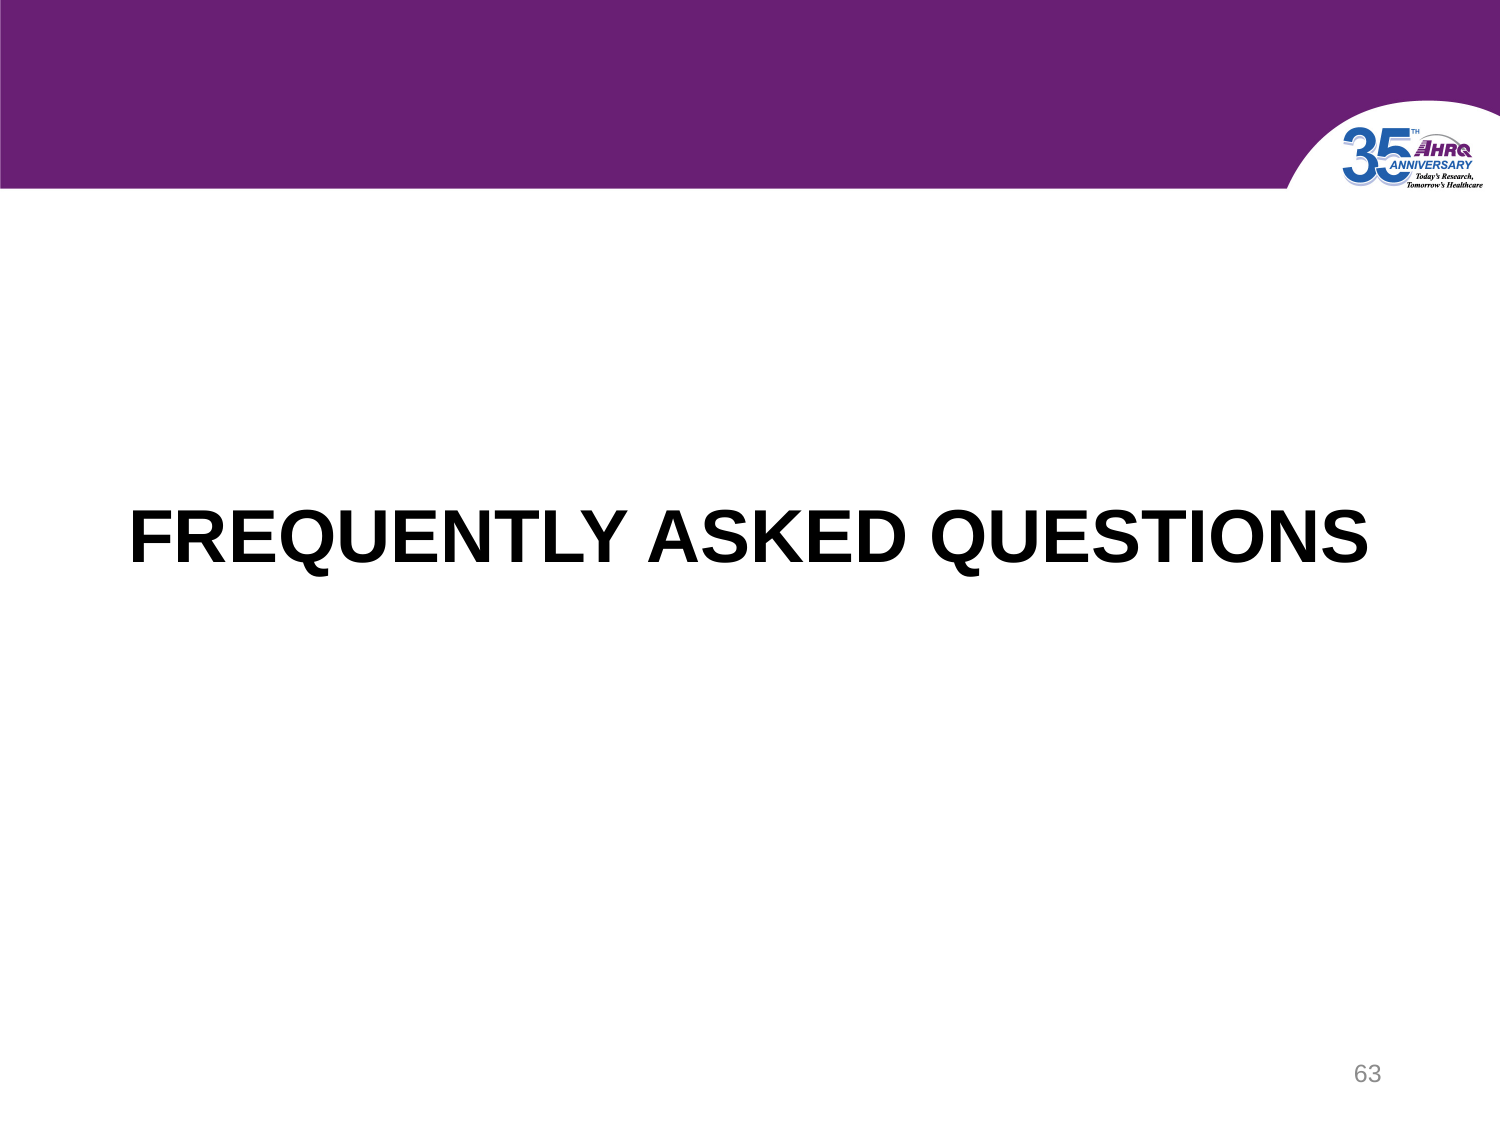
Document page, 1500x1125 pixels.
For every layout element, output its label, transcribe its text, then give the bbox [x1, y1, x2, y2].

picture [0, 0, 1500, 1125]
list Frequently asked questions [75, 270, 1425, 1013]
slide_number 63 [1059, 1042, 1397, 1103]
